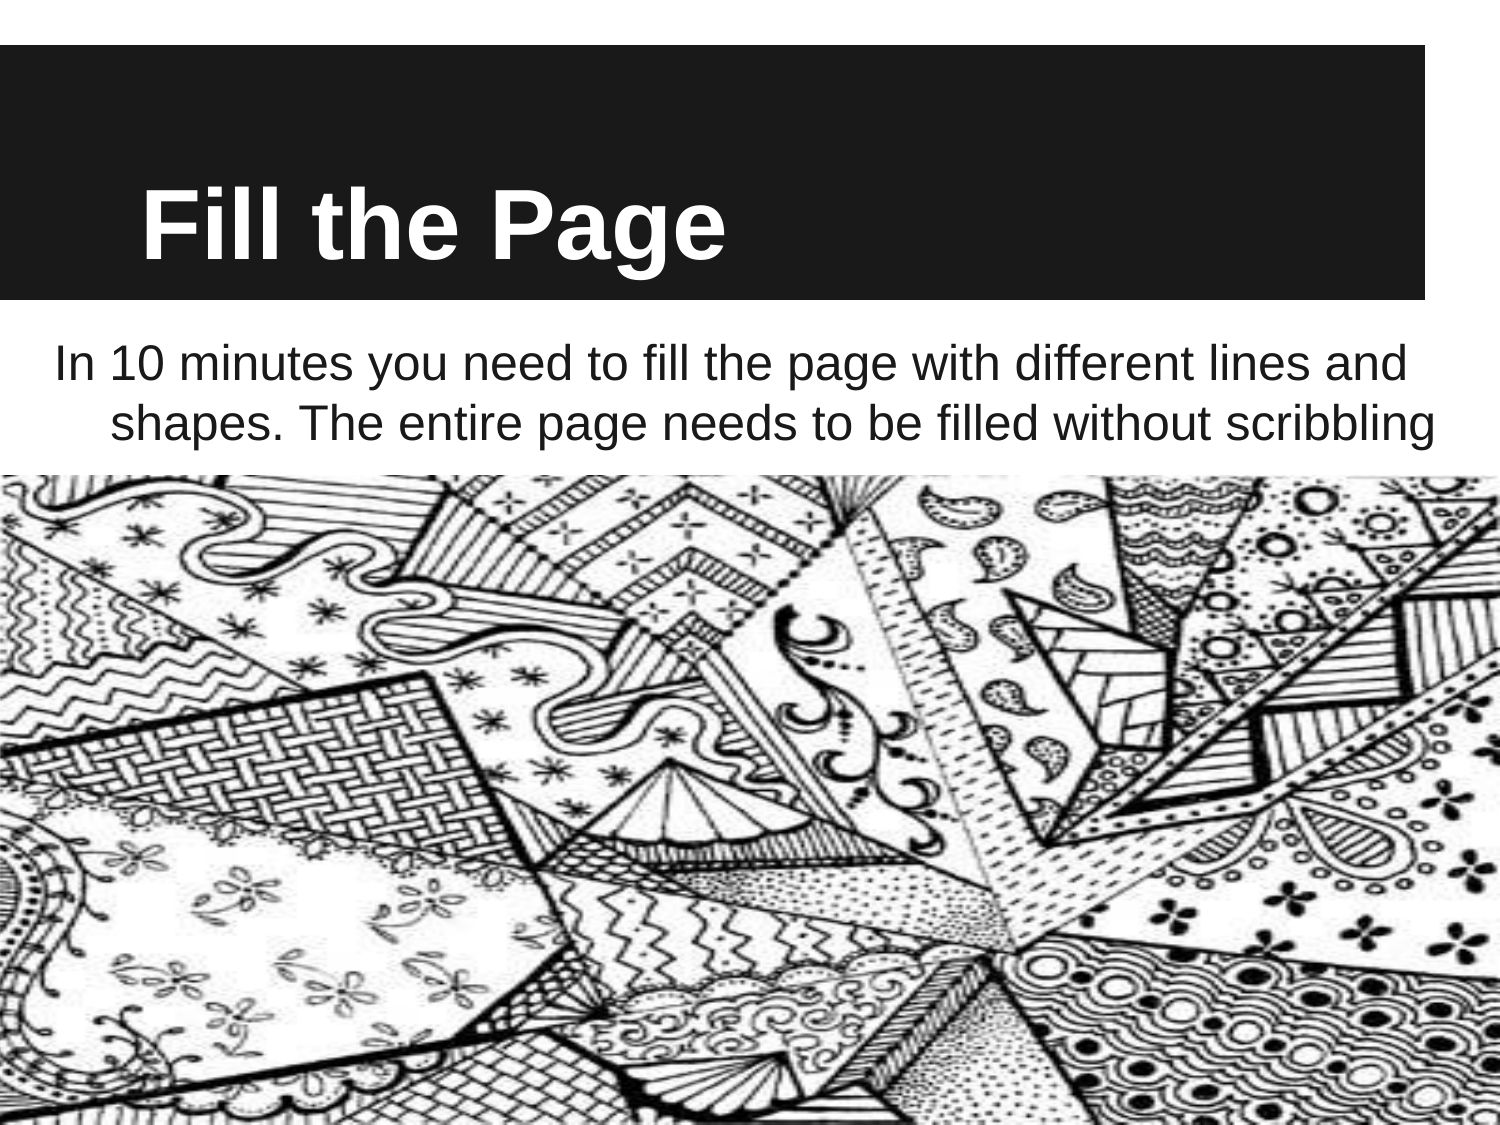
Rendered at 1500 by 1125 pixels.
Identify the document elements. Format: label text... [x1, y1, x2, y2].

text_box [0, 475, 1500, 1125]
list In 10 minutes you need to fill the page with different lines and shapes. The entire page needs to be filled without scribbling [39, 315, 1461, 475]
title Fill the Page [75, 76, 1425, 295]
